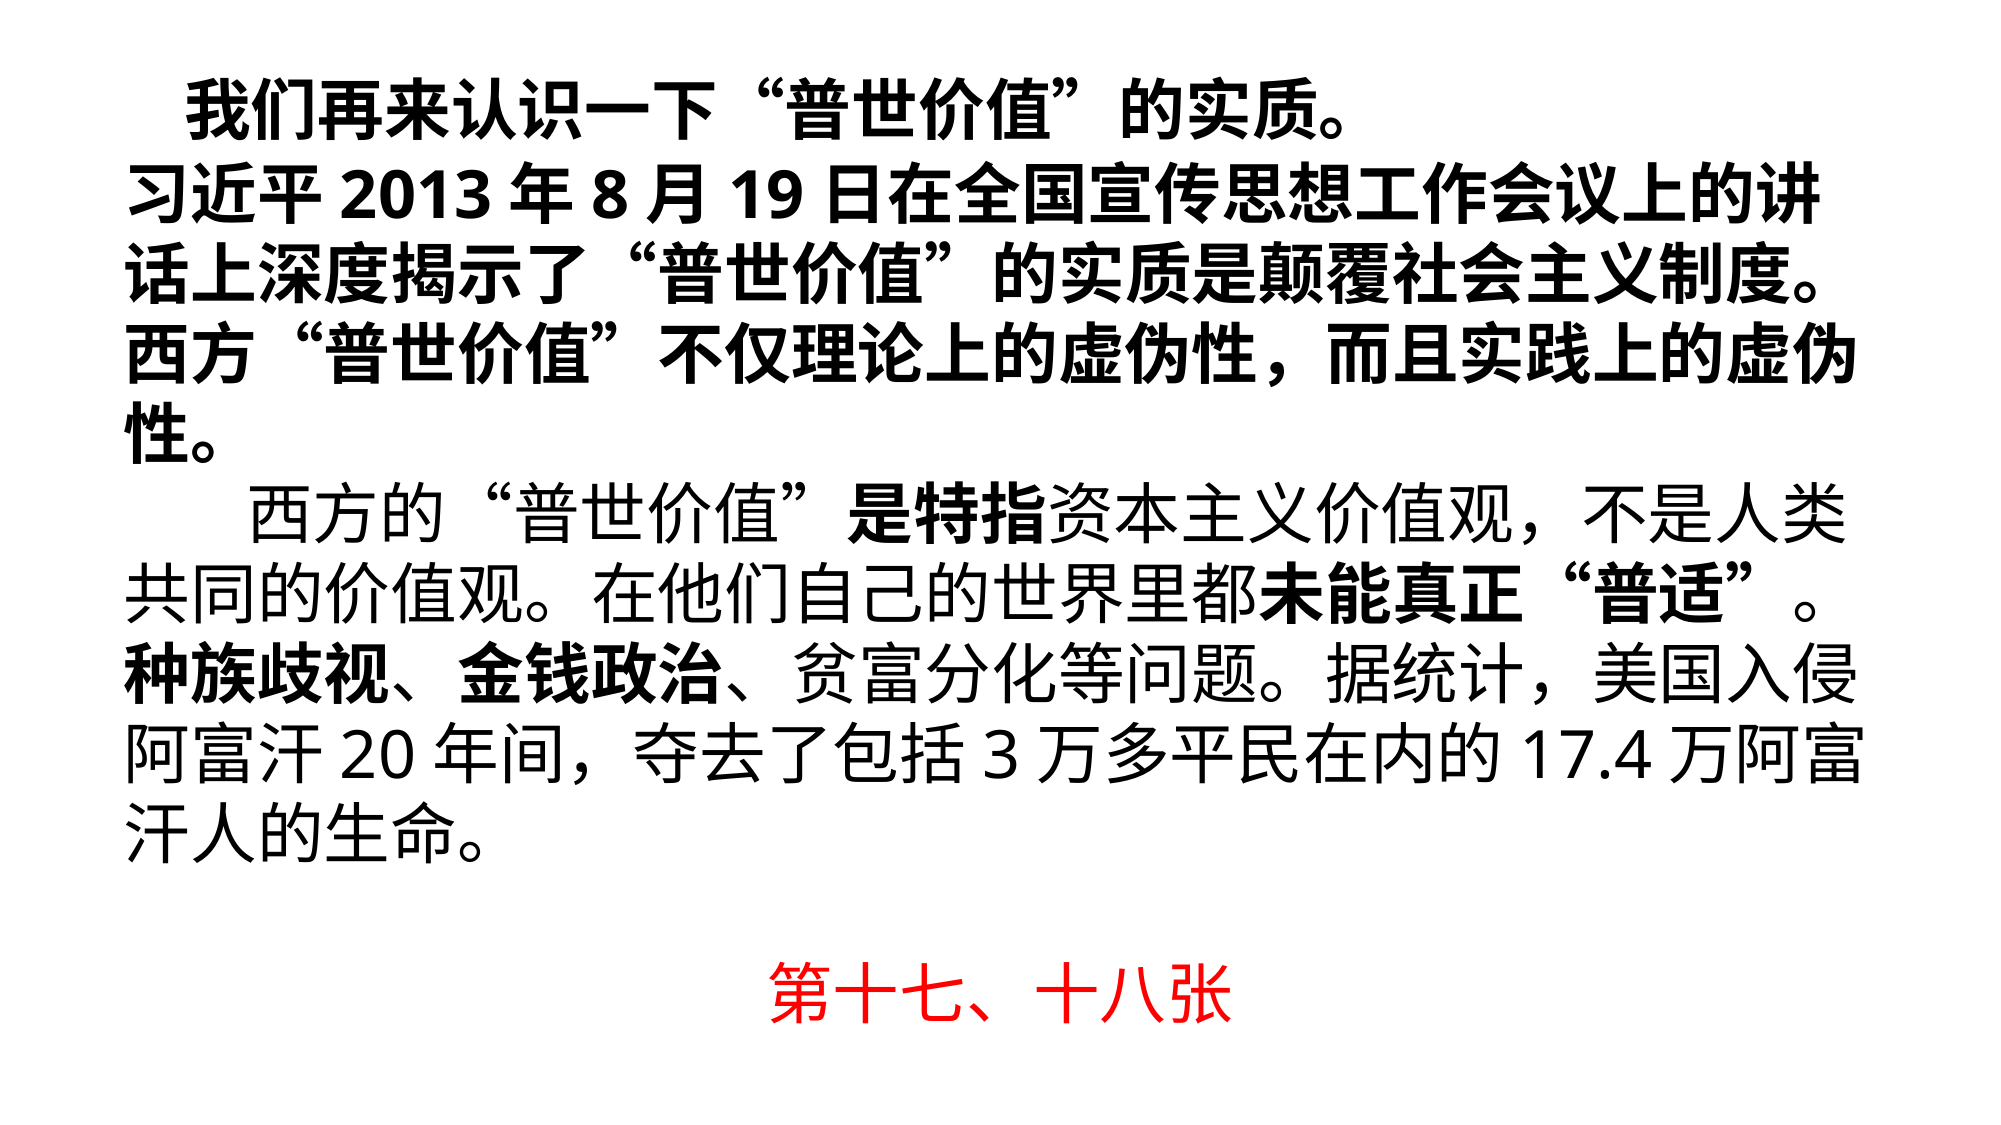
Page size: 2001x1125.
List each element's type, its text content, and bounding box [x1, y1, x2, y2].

text_box 我们再来认识一下“普世价值”的实质。 习近平2013年8月19日在全国宣传思想工作会议上的讲话上深度揭示了“普世价值”的实质是颠覆社会主义制度。西方“普世价值”不仅理论上的虚伪性，而且实践上的虚伪性。 西方的“普世价值”是特指资本主义价值观，不是人类共同的价值观。在他们自己的世界里都未能真正“普适”。种族歧视、金钱政治、贫富分化等问题。据统计，美国入侵阿富汗20年间，夺去了包括3万多平民在内的17.4万阿富汗人的生命。 第十七、十八张 [109, 39, 1891, 1125]
